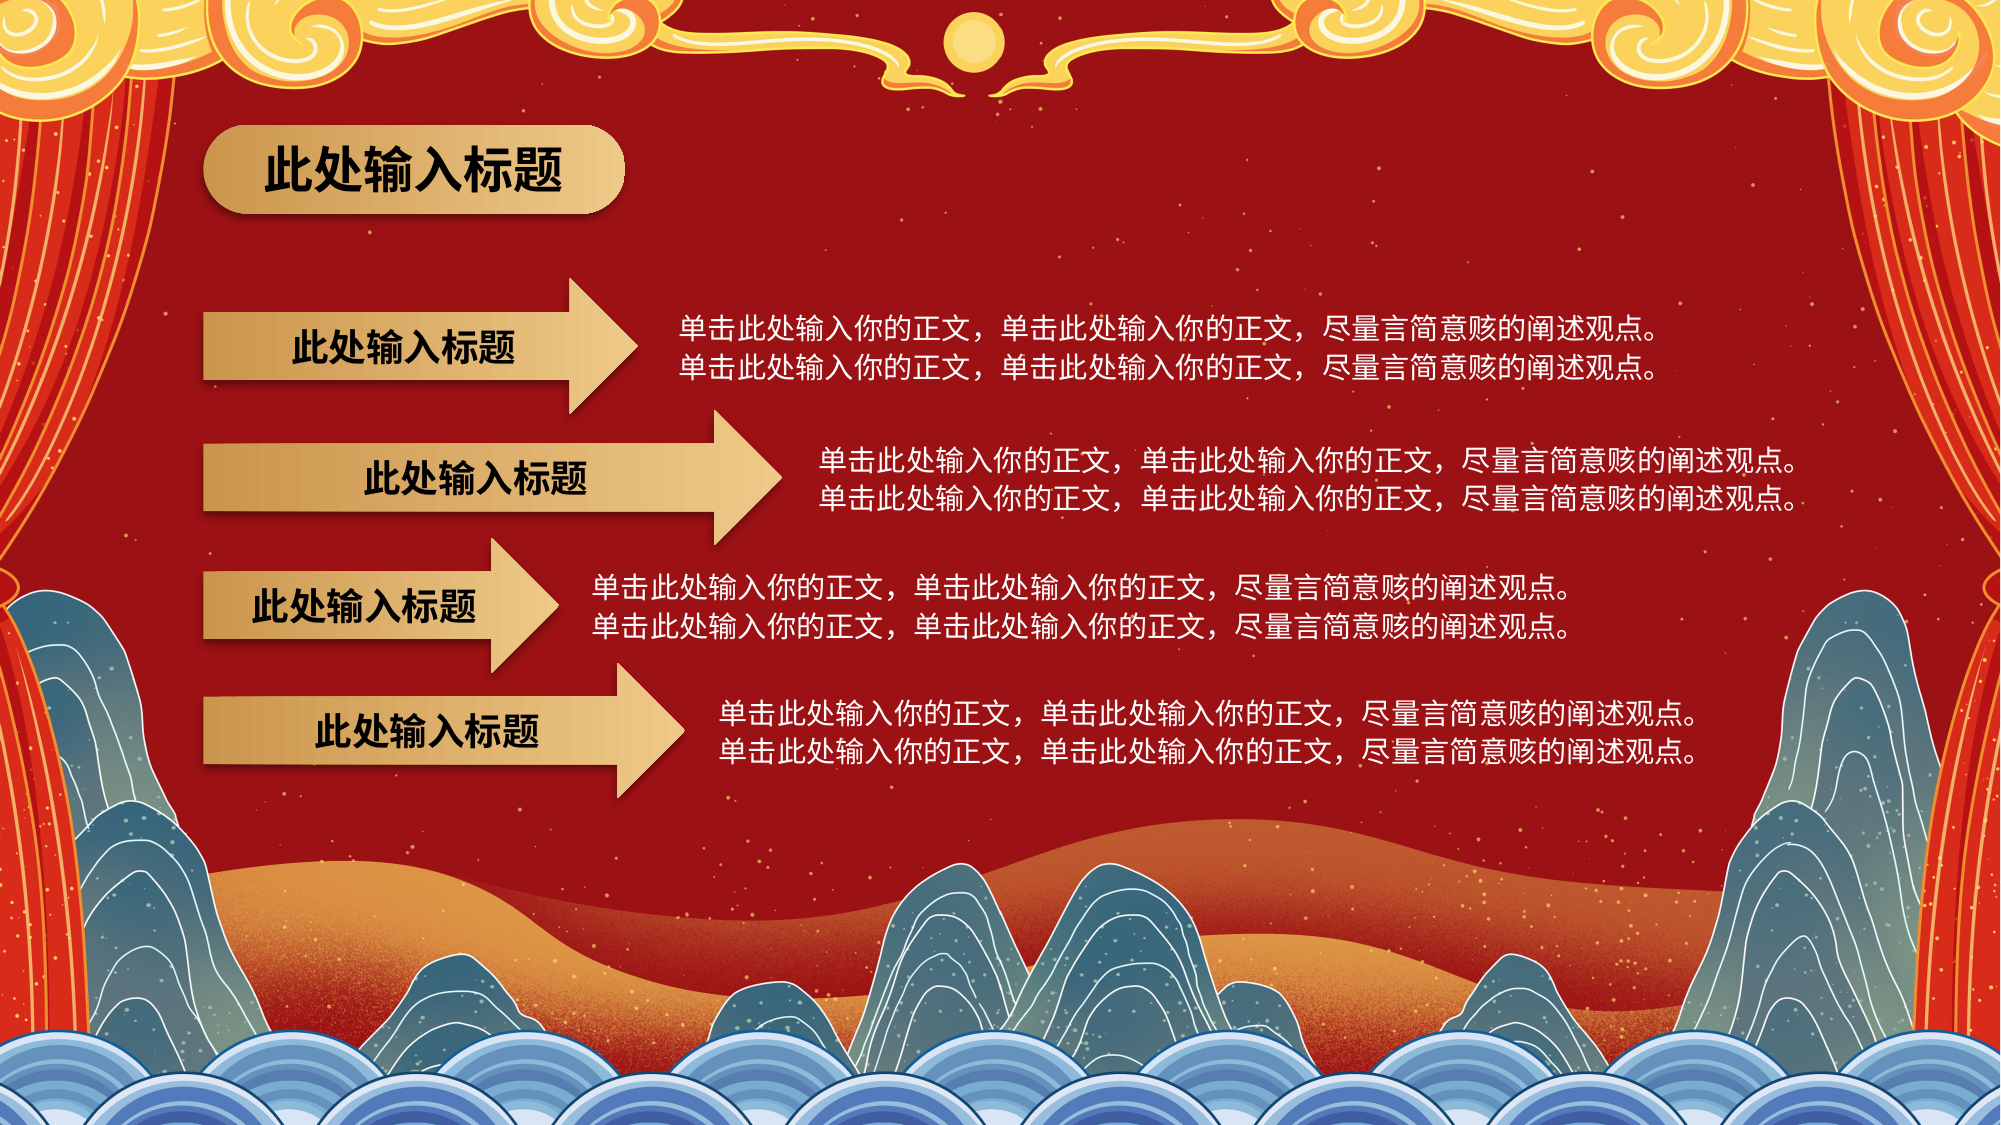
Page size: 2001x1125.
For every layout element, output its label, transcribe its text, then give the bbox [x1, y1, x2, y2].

text_box 单击此处输入你的正文，单击此处输入你的正文，尽量言简意赅的阐述观点。单击此处输入你的正文，单击此处输入你的正文，尽量言简意赅的阐述观点。 [782, 558, 1592, 651]
text_box 单击此处输入你的正文，单击此处输入你的正文，尽量言简意赅的阐述观点。单击此处输入你的正文，单击此处输入你的正文，尽量言简意赅的阐述观点。 [803, 431, 1818, 523]
text_box 单击此处输入你的正文，单击此处输入你的正文，尽量言简意赅的阐述观点。单击此处输入你的正文，单击此处输入你的正文，尽量言简意赅的阐述观点。 [782, 684, 1719, 776]
text_box 单击此处输入你的正文，单击此处输入你的正文，尽量言简意赅的阐述观点。单击此处输入你的正文，单击此处输入你的正文，尽量言简意赅的阐述观点。 [782, 299, 1679, 392]
picture [0, 0, 2001, 1125]
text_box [203, 124, 626, 214]
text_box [203, 278, 782, 799]
